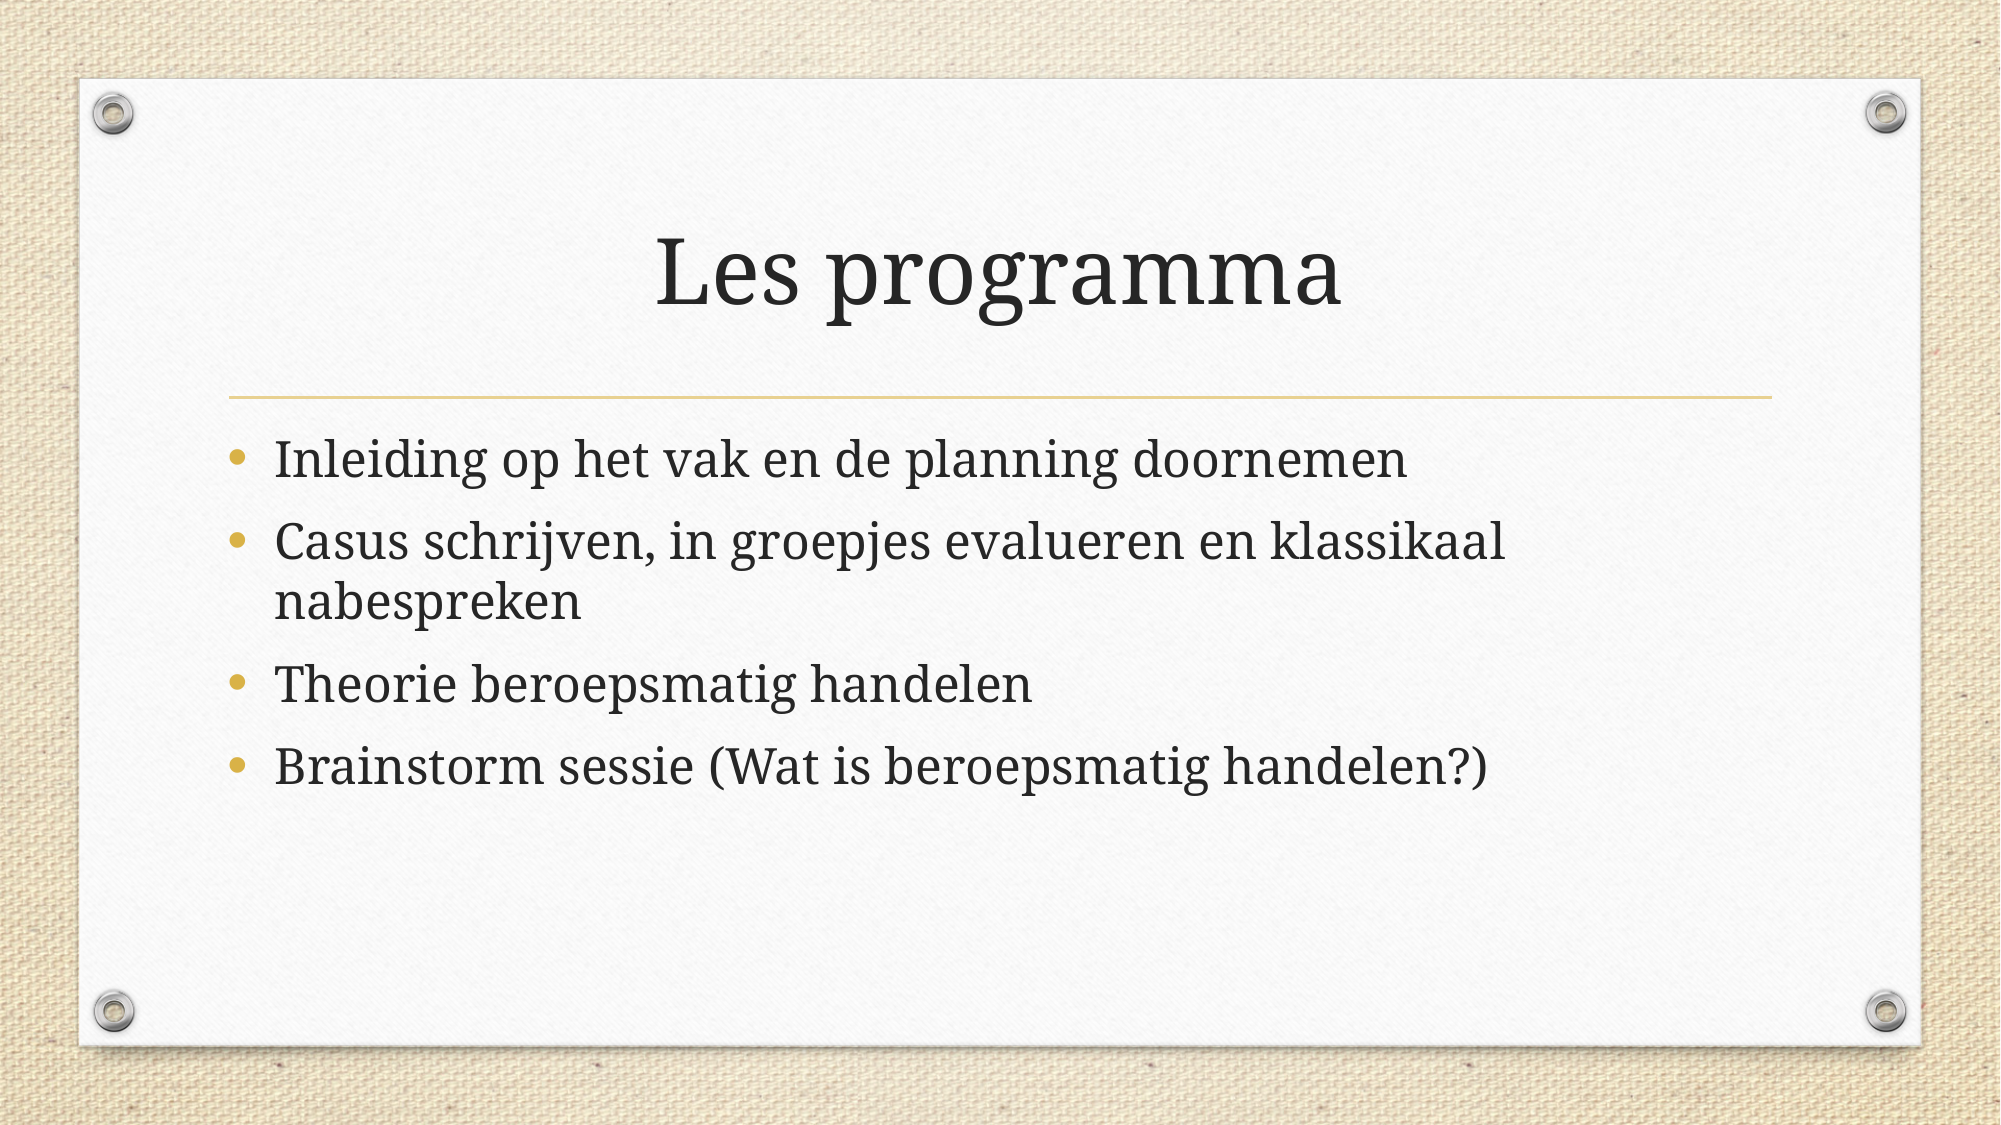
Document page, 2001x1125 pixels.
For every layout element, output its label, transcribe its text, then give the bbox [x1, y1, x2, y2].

picture [0, 0, 2001, 1125]
title Les programma [212, 161, 1788, 375]
list Inleiding op het vak en de planning doornemen Casus schrijven, in groepjes evalueren en klassikaal nabespreken Theorie beroepsmatig handelen Brainstorm sessie (Wat is beroepsmatig handelen?) [212, 419, 1788, 964]
